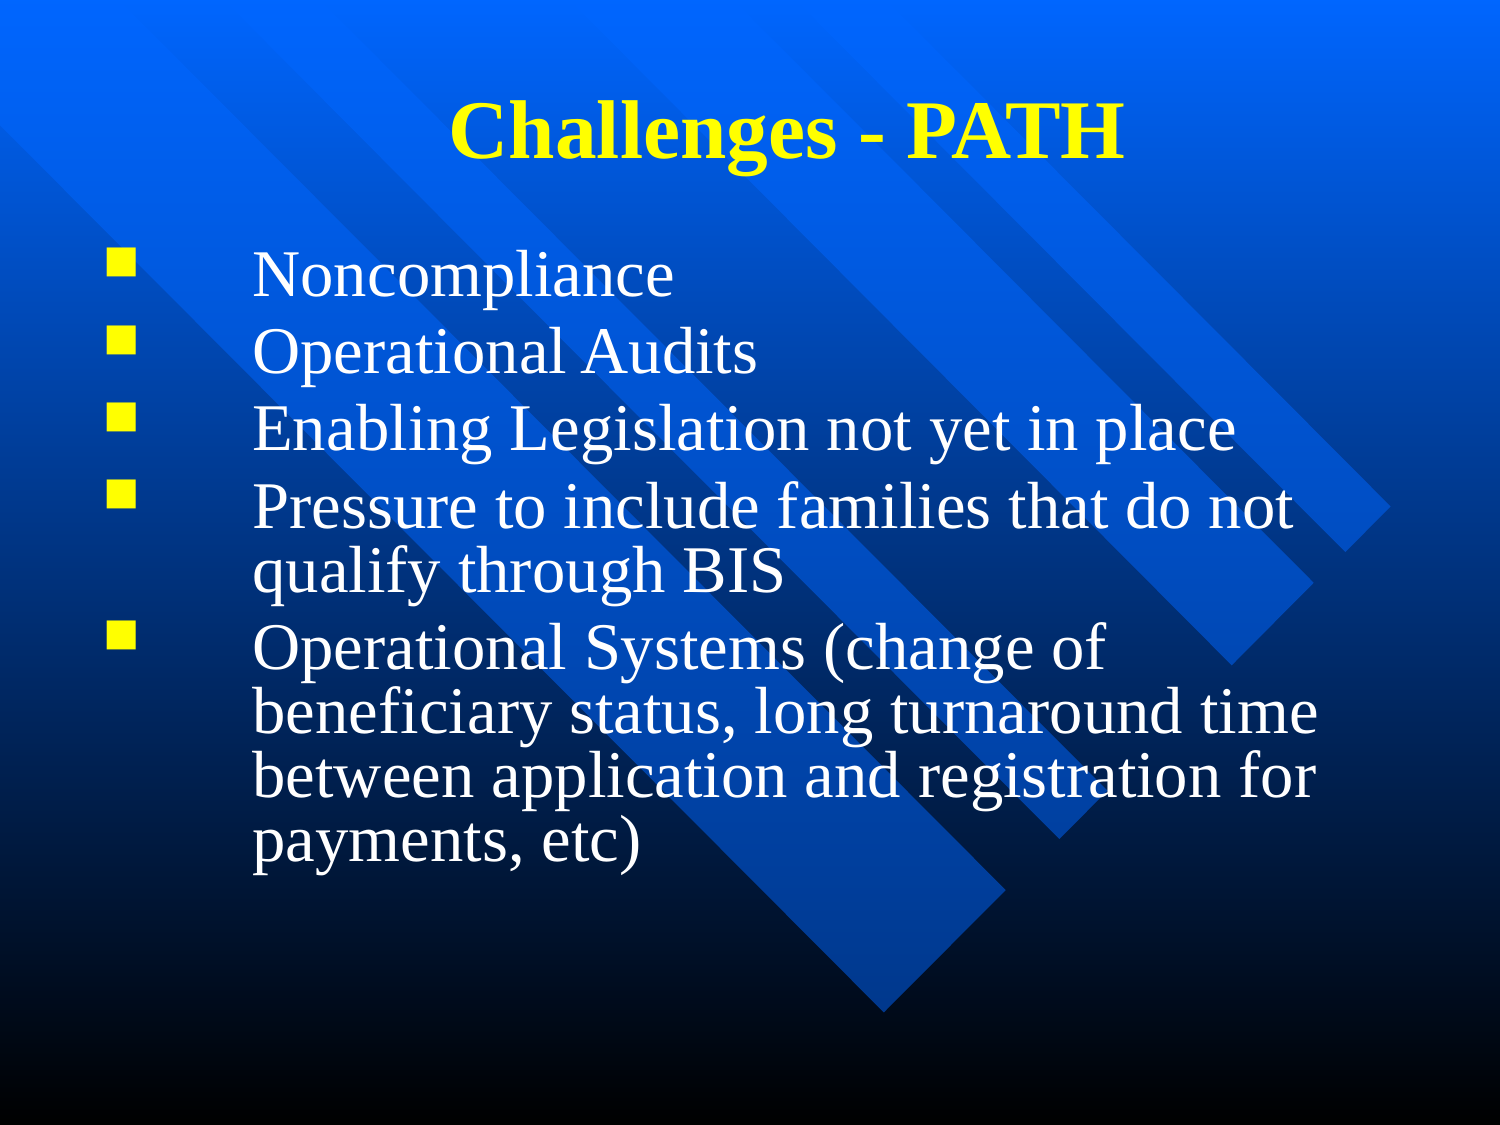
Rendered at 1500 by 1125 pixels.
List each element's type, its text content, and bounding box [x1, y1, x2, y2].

list Noncompliance Operational Audits Enabling Legislation not yet in place Pressure to include families that do not qualify through BIS Operational Systems (change of beneficiary status, long turnaround time between application and registration for payments, etc) [86, 236, 1376, 1076]
title Challenges - PATH [199, 62, 1376, 188]
